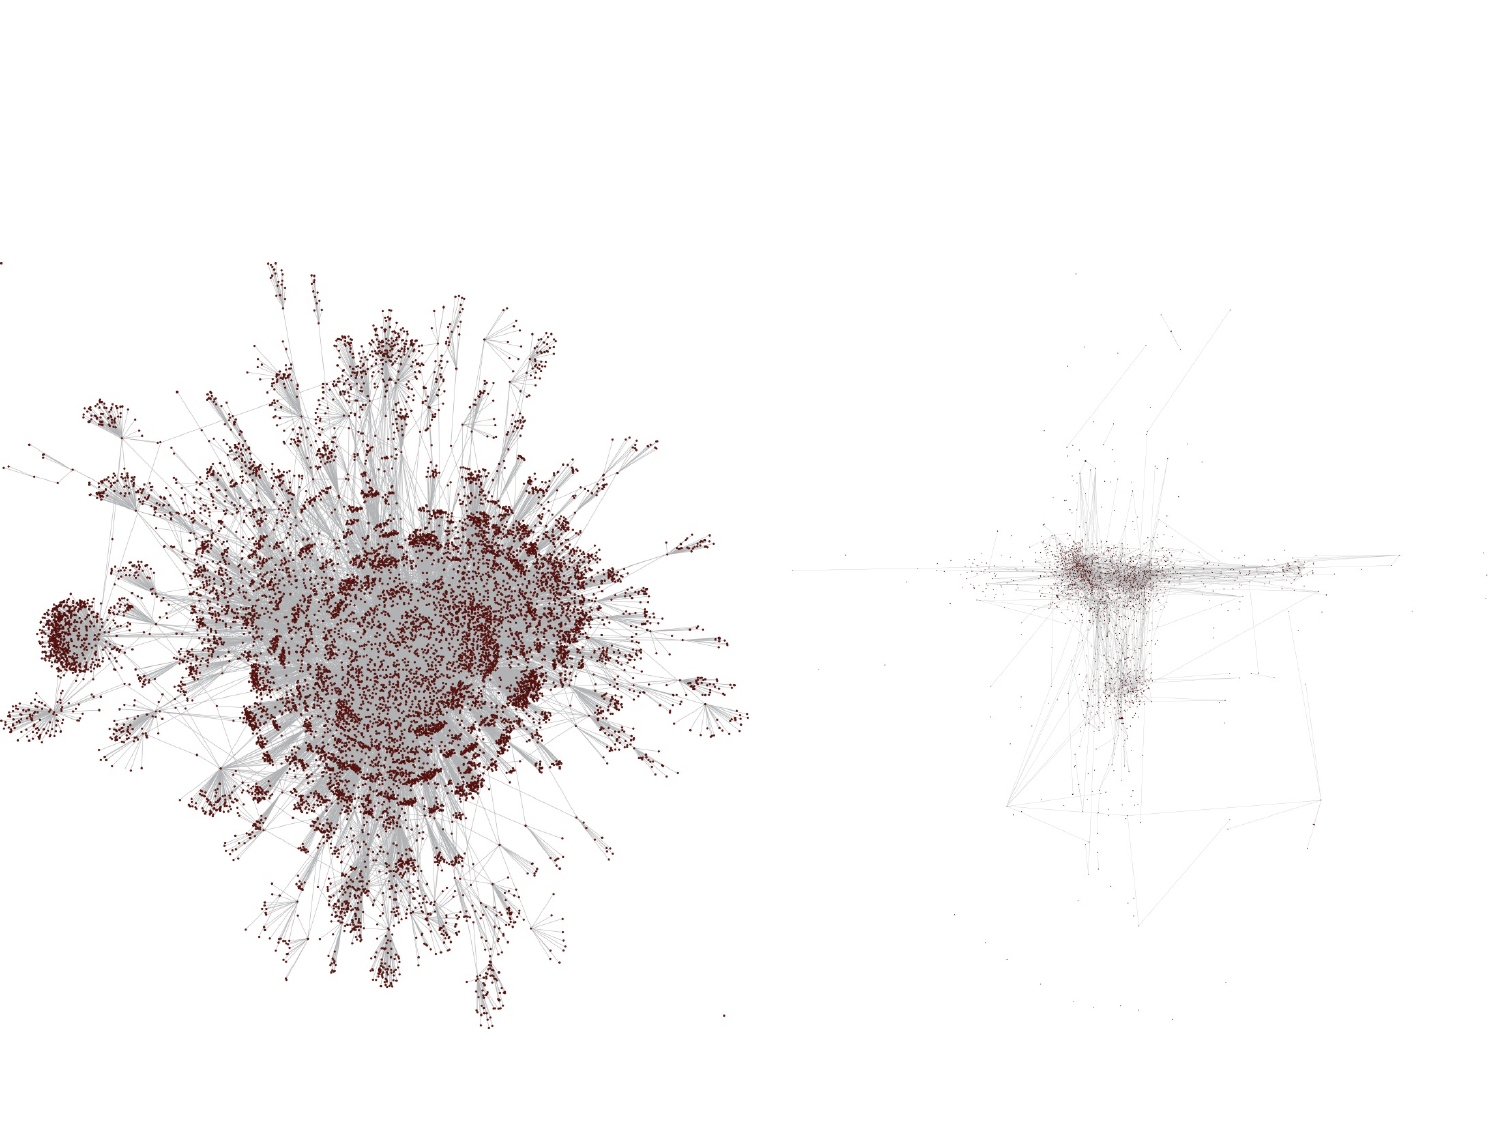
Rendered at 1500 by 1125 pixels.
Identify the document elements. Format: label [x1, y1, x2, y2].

picture [0, 262, 1488, 1029]
